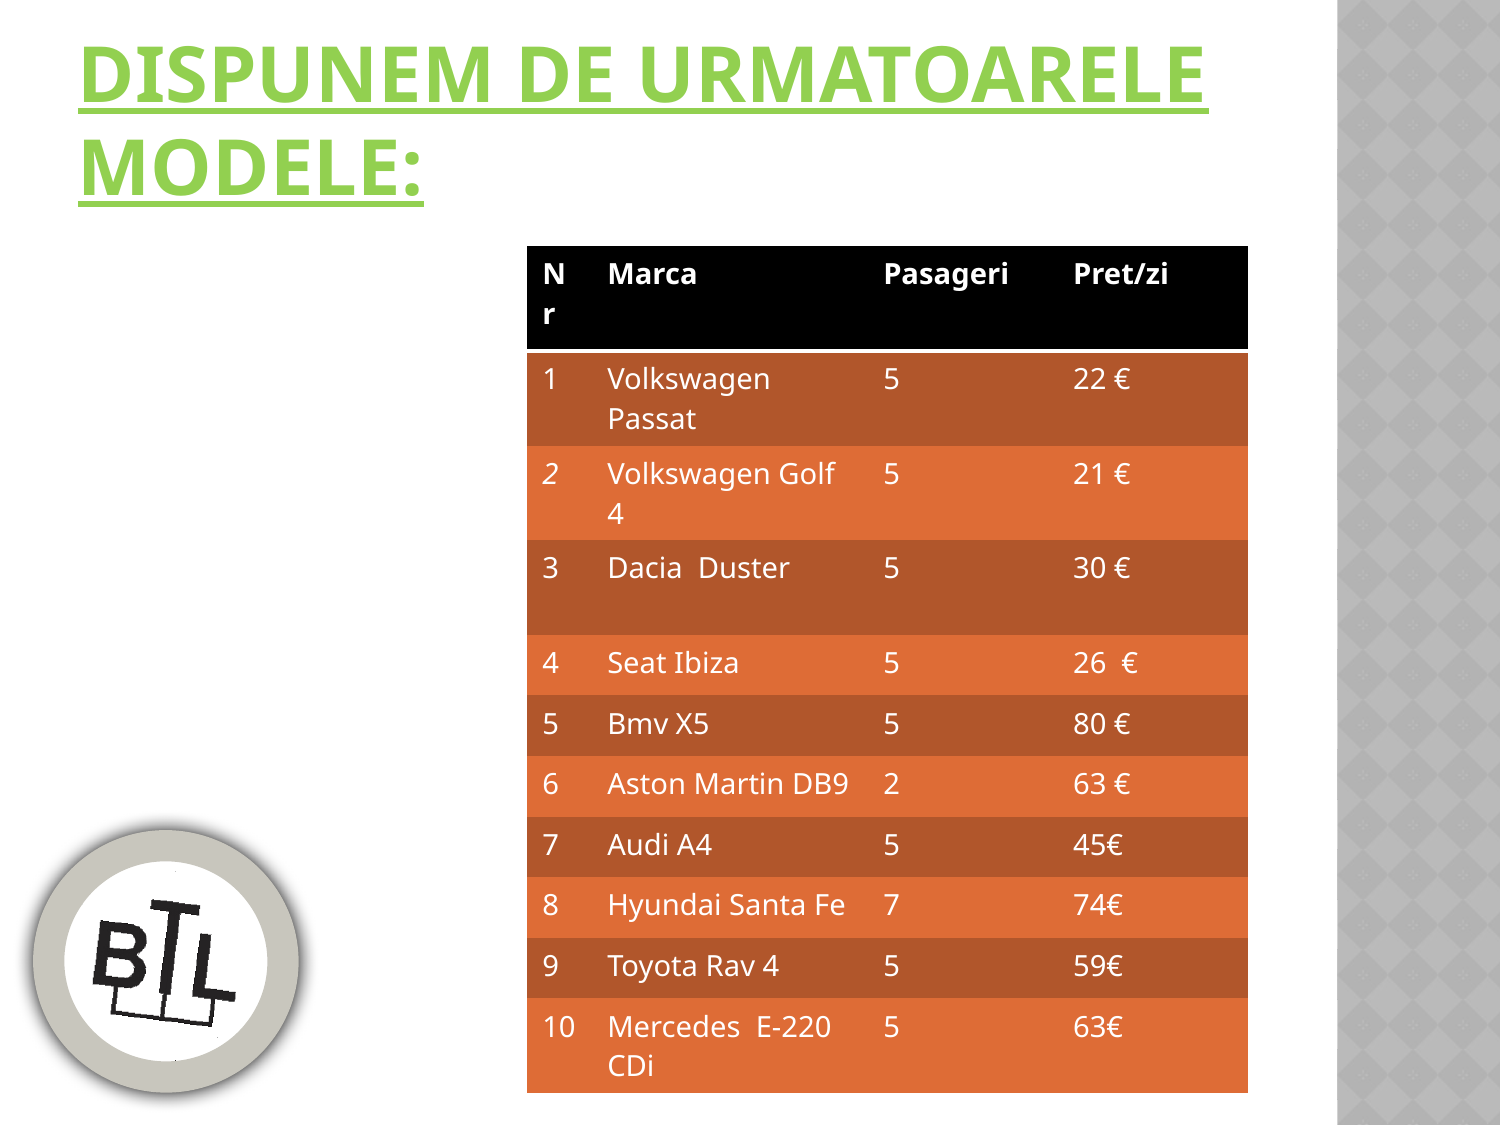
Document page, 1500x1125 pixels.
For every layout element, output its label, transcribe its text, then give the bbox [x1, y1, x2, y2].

table_header Marca [592, 246, 868, 349]
table_cell 59€ [1058, 938, 1248, 998]
table_cell 5 [868, 695, 1058, 756]
table_cell 5 [868, 817, 1058, 877]
table_cell 22 € [1058, 353, 1248, 446]
table_cell Bmv X5 [592, 695, 868, 756]
table_cell 74€ [1058, 877, 1248, 938]
table_cell Volkswagen Passat [592, 353, 868, 446]
table_cell 10 [527, 998, 592, 1093]
table_cell 3 [527, 540, 592, 635]
table_cell 2 [527, 446, 592, 540]
table_cell Aston Martin DB9 [592, 756, 868, 817]
table_cell 2 [868, 756, 1058, 817]
table_cell 5 [868, 540, 1058, 635]
table_cell Seat Ibiza [592, 635, 868, 695]
table_cell 7 [868, 877, 1058, 938]
table_cell 7 [527, 817, 592, 877]
table_cell 5 [868, 446, 1058, 540]
table_cell 5 [868, 998, 1058, 1093]
table_cell 80 € [1058, 695, 1248, 756]
table_cell Volkswagen Golf 4 [592, 446, 868, 540]
table_cell Mercedes E-220 CDi [592, 998, 868, 1093]
table_cell 26 € [1058, 635, 1248, 695]
table_cell 63 € [1058, 756, 1248, 817]
table_cell 45€ [1058, 817, 1248, 877]
table_cell 9 [527, 938, 592, 998]
table_cell 21 € [1058, 446, 1248, 540]
table_cell 4 [527, 635, 592, 695]
table_cell 5 [868, 938, 1058, 998]
table_cell 8 [527, 877, 592, 938]
table_cell 6 [527, 756, 592, 817]
table_header Nr [527, 246, 592, 349]
table_cell Dacia Duster [592, 540, 868, 635]
table_cell 63€ [1058, 998, 1248, 1093]
table_cell 5 [527, 695, 592, 756]
table_header Pret/zi [1058, 246, 1248, 349]
table_cell 1 [527, 353, 592, 446]
table_cell 5 [868, 353, 1058, 446]
title Dispunem de urmatoarele modele: [70, 23, 1421, 211]
table_cell 5 [868, 635, 1058, 695]
table_cell Audi A4 [592, 817, 868, 877]
table_cell Hyundai Santa Fe [592, 877, 868, 938]
table_cell 30 € [1058, 540, 1248, 635]
picture [48, 845, 284, 1078]
table_header Pasageri [868, 246, 1058, 349]
table_cell Toyota Rav 4 [592, 938, 868, 998]
